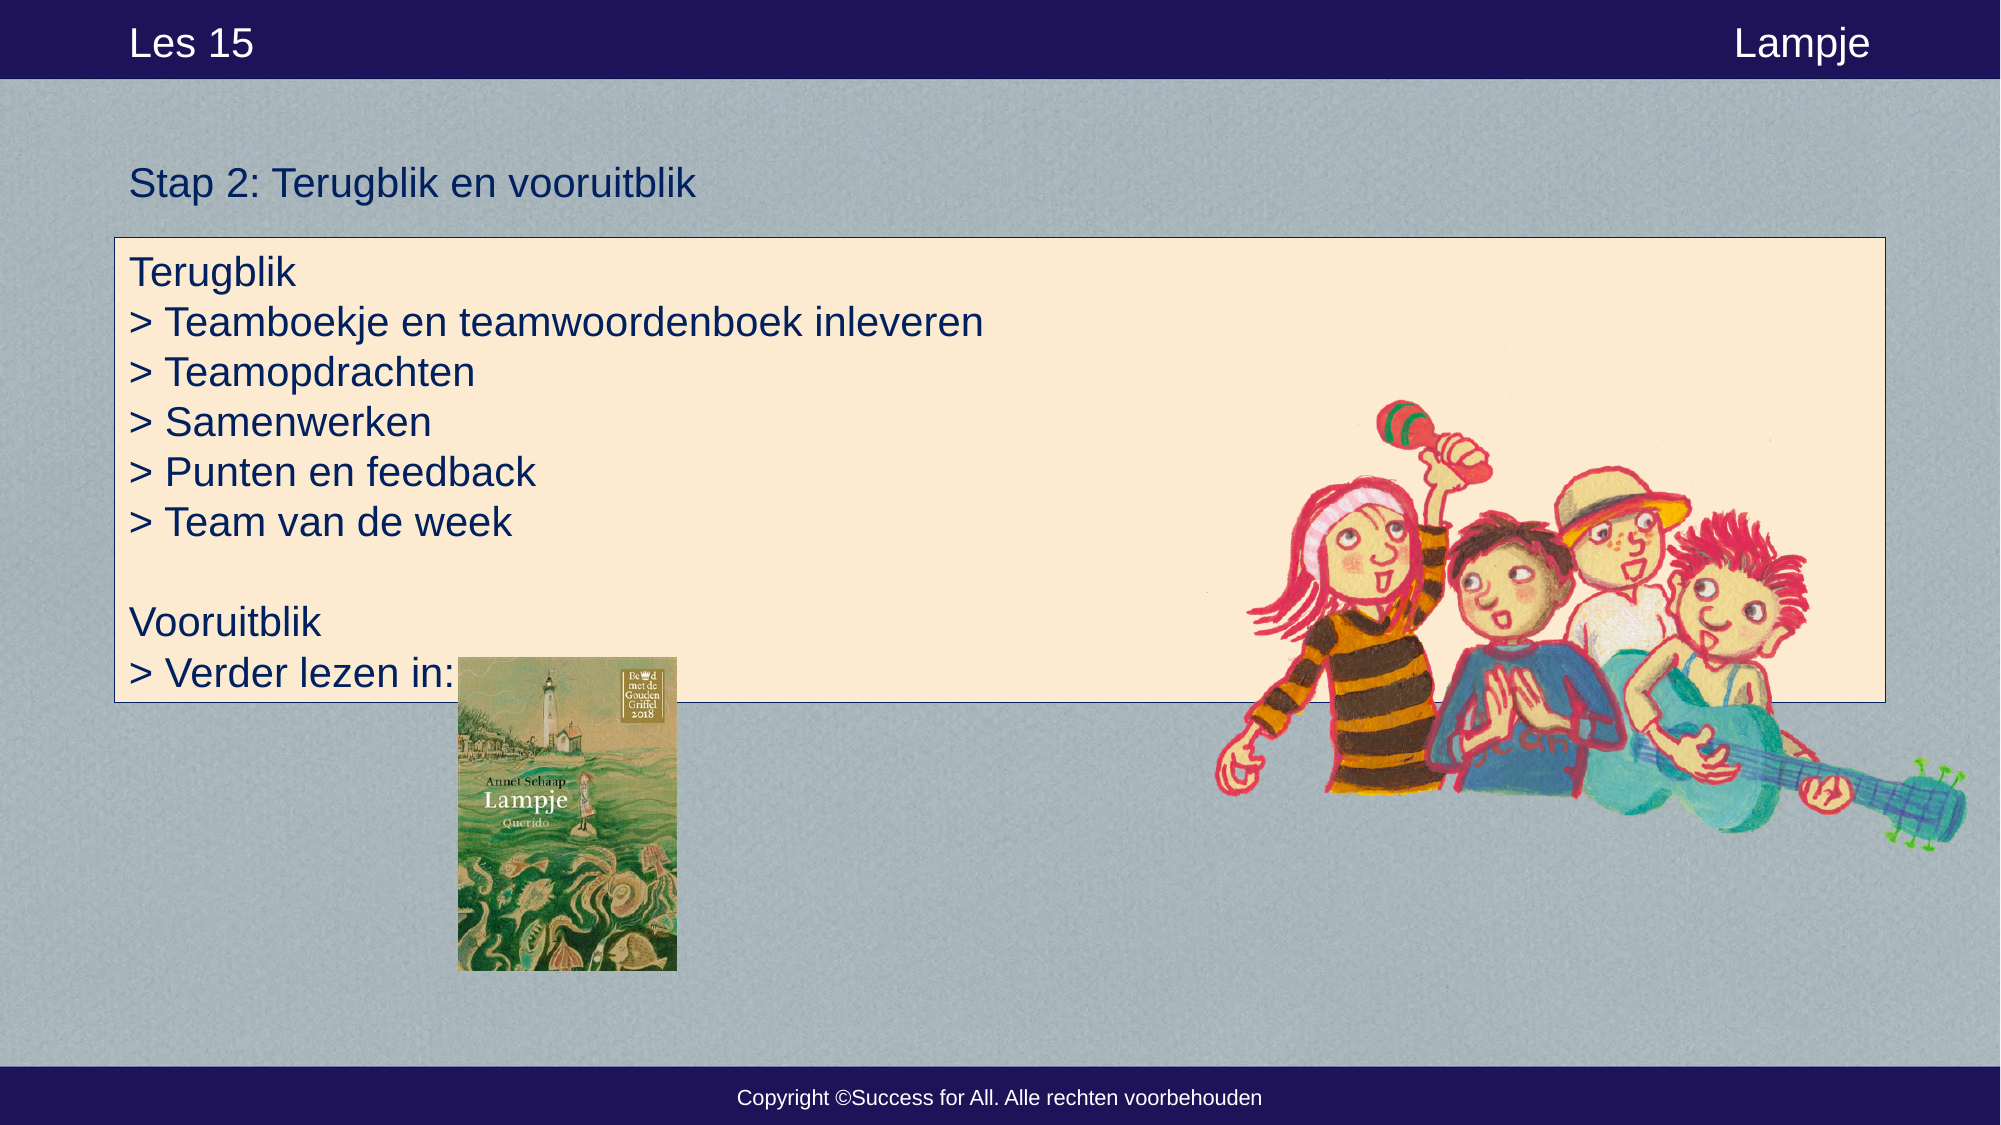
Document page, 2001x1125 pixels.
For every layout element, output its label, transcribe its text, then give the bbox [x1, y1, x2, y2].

text_box Copyright ©Success for All. Alle rechten voorbehouden [0, 1076, 2000, 1125]
text_box Lampje [999, 8, 1886, 73]
text_box Terugblik > Teamboekje en teamwoordenboek inleveren > Teamopdrachten > Samenwerken > Punten en feedback > Team van de week Vooruitblik > Verder lezen in: [114, 237, 1886, 703]
picture [0, 0, 2001, 1125]
text_box Stap 2: Terugblik en vooruitblik [113, 148, 1635, 214]
text_box Les 15 [114, 8, 354, 73]
